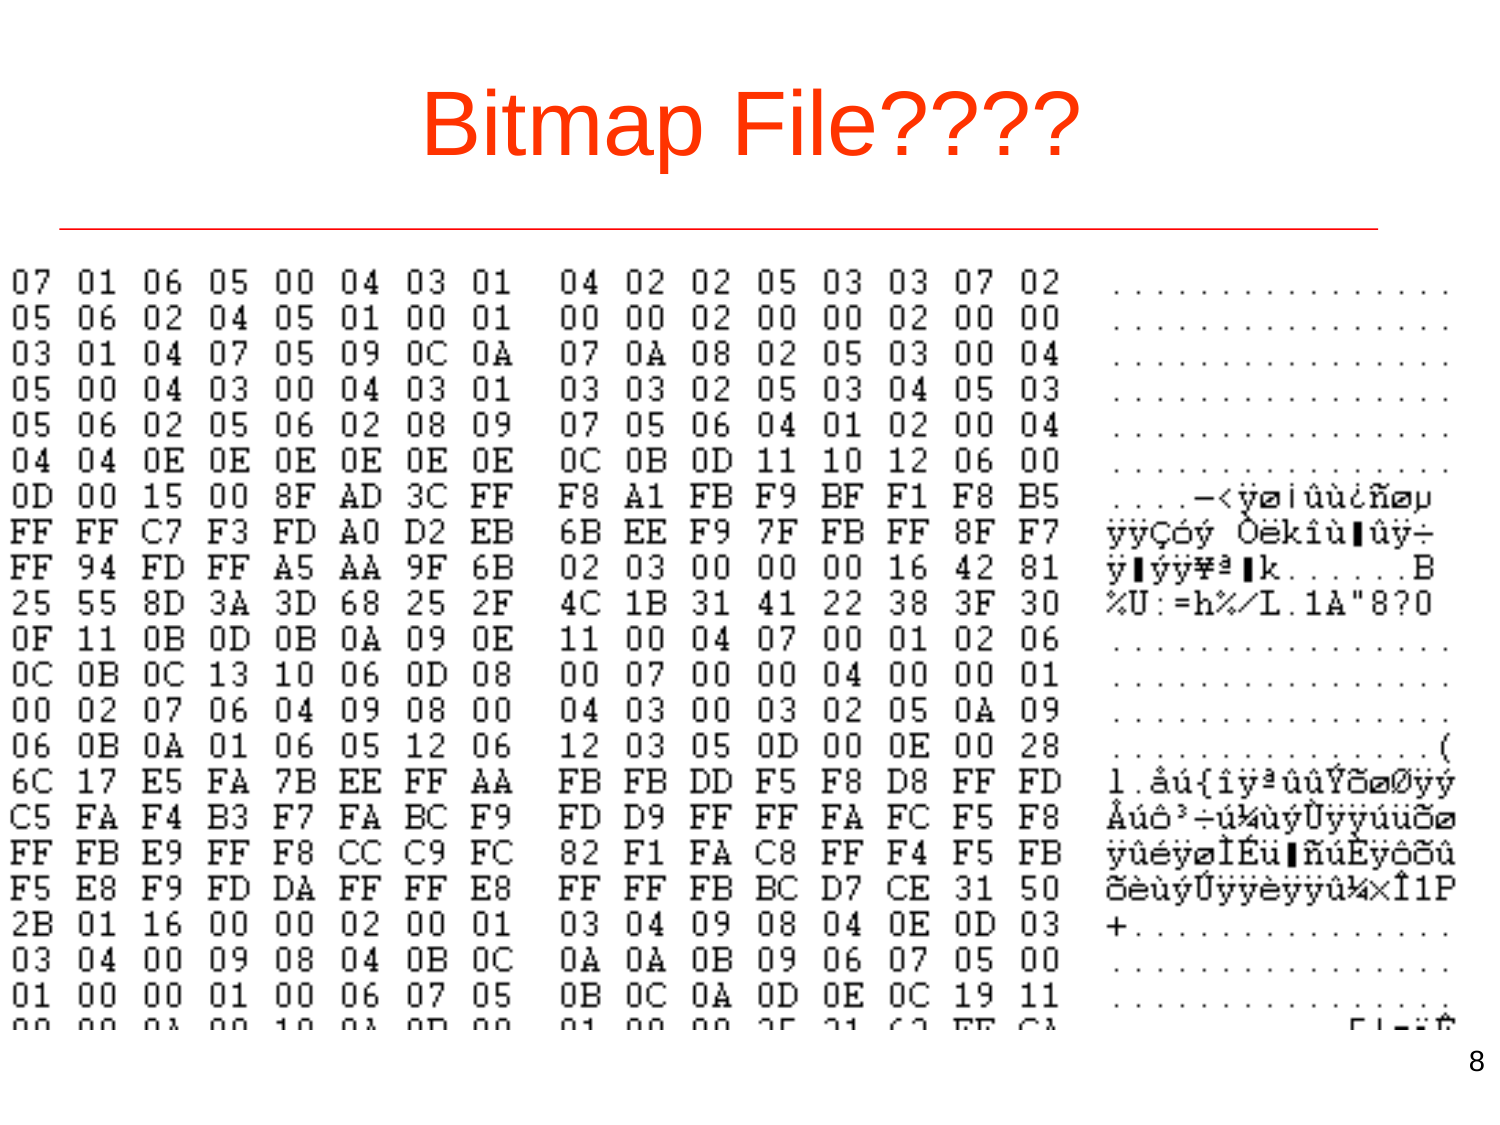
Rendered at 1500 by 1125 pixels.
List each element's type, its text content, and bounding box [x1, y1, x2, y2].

picture [0, 262, 1486, 1030]
title Bitmap File???? [114, 24, 1390, 213]
slide_number 8 [1149, 1034, 1500, 1113]
